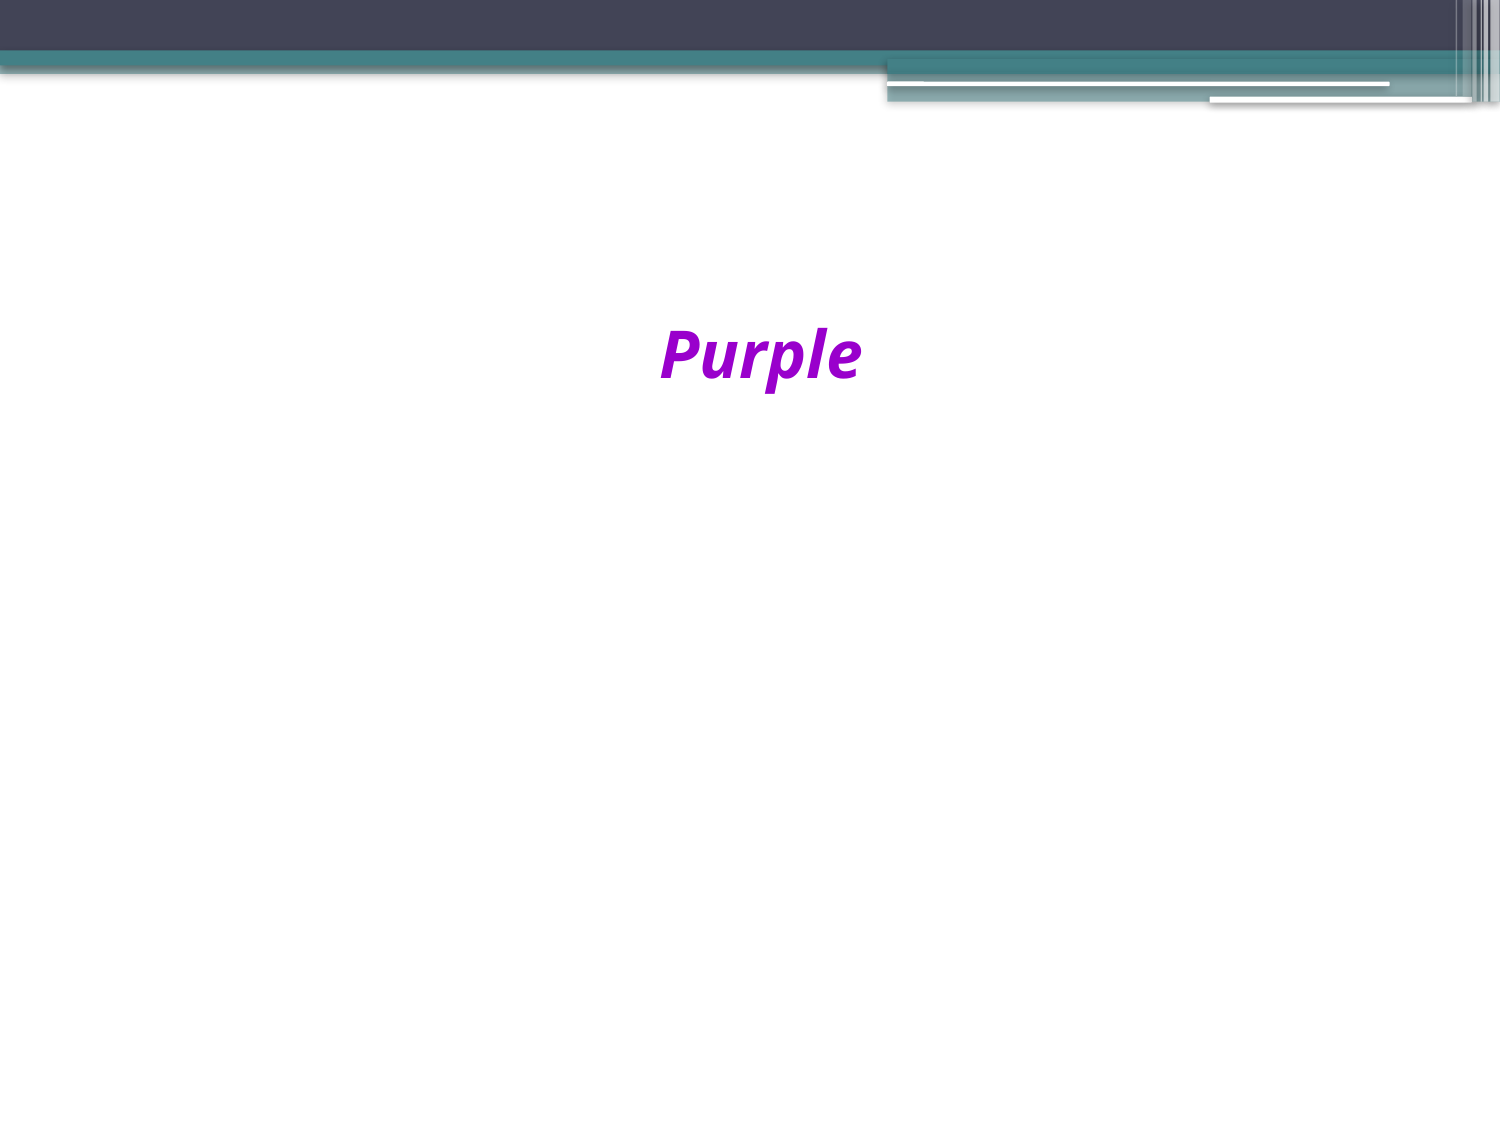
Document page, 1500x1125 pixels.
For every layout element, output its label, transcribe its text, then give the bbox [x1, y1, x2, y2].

title Purple [162, 224, 1361, 400]
